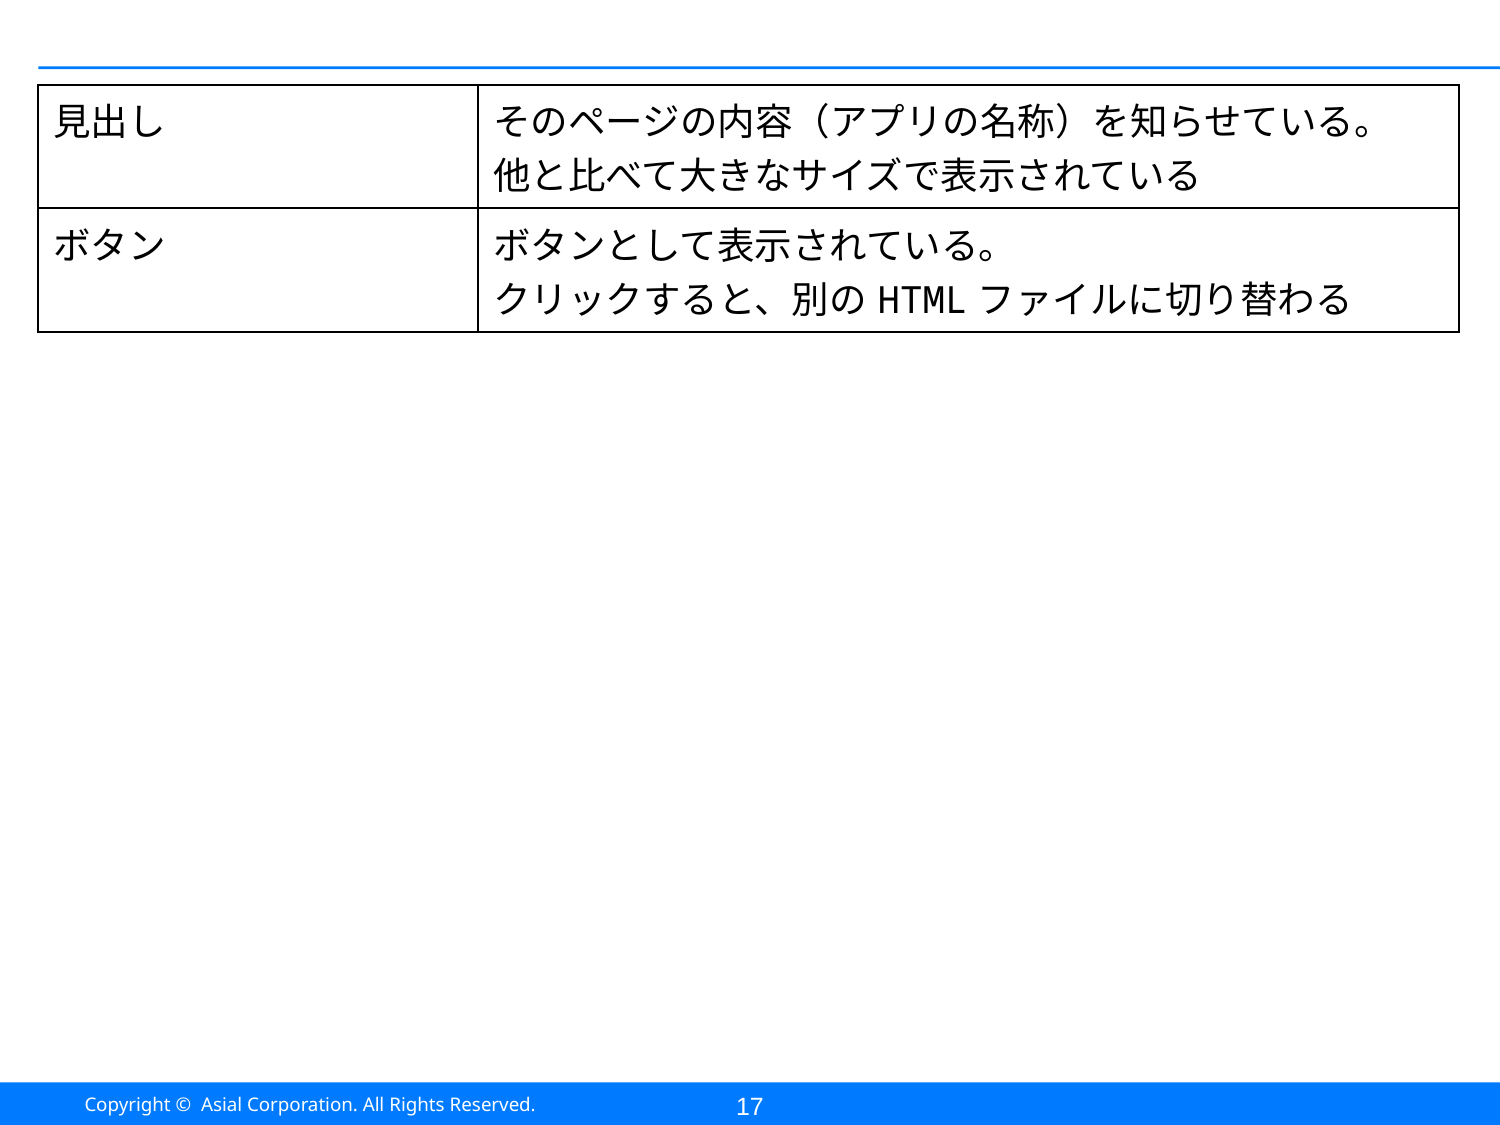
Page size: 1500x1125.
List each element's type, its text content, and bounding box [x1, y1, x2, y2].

table_header そのページの内容（アプリの名称）を知らせている。 他と比べて大きなサイズで表示されている [479, 86, 1458, 207]
table_header 見出し [39, 86, 477, 207]
table_cell ボタンとして表示されている。 クリックすると、別のHTMLファイルに切り替わる [479, 209, 1458, 331]
table_cell ボタン [39, 209, 477, 331]
slide_number 17 [581, 1075, 919, 1125]
